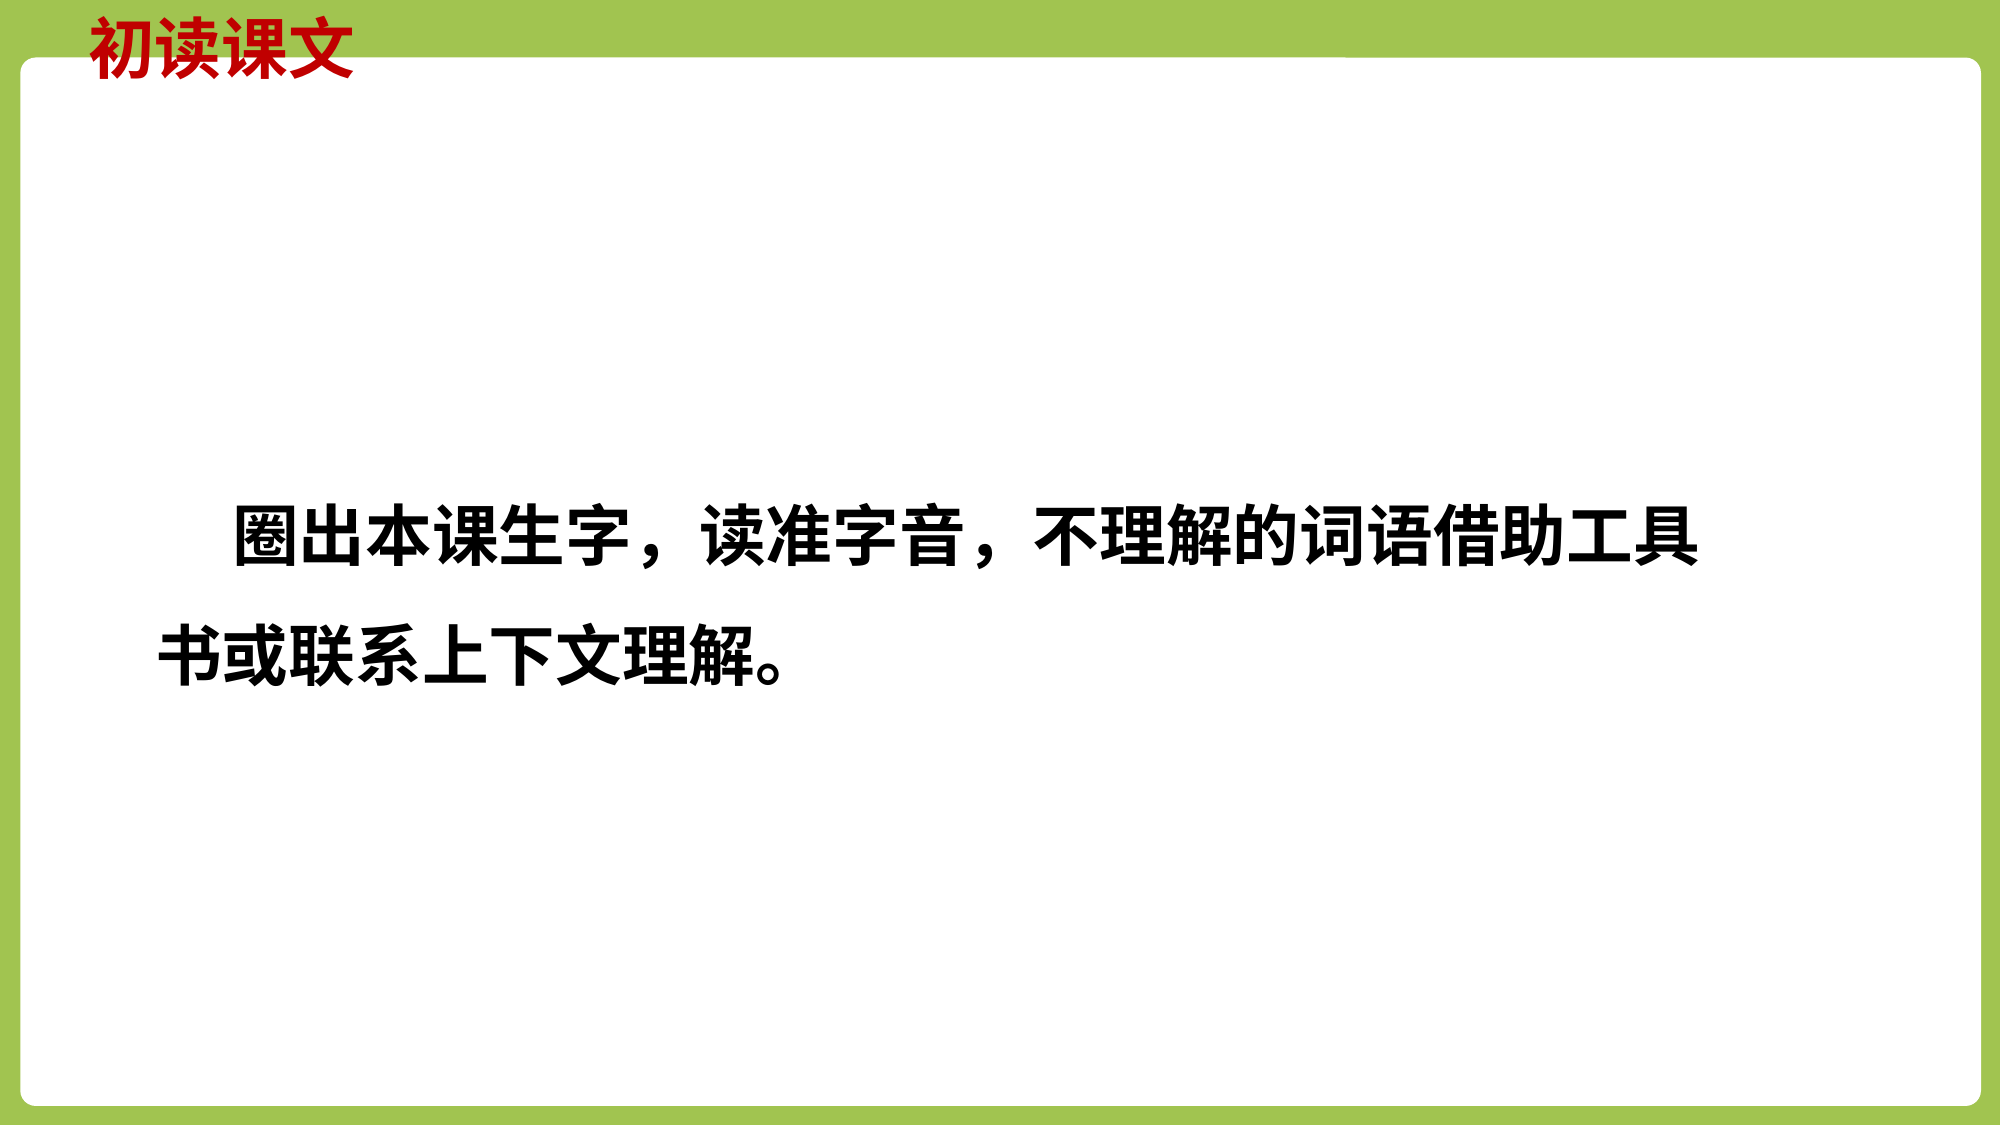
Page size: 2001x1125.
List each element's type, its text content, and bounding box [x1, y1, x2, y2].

text_box 初读课文 [73, 0, 450, 95]
text_box 圈出本课生字，读准字音，不理解的词语借助工具书或联系上下文理解。 [140, 445, 1766, 701]
